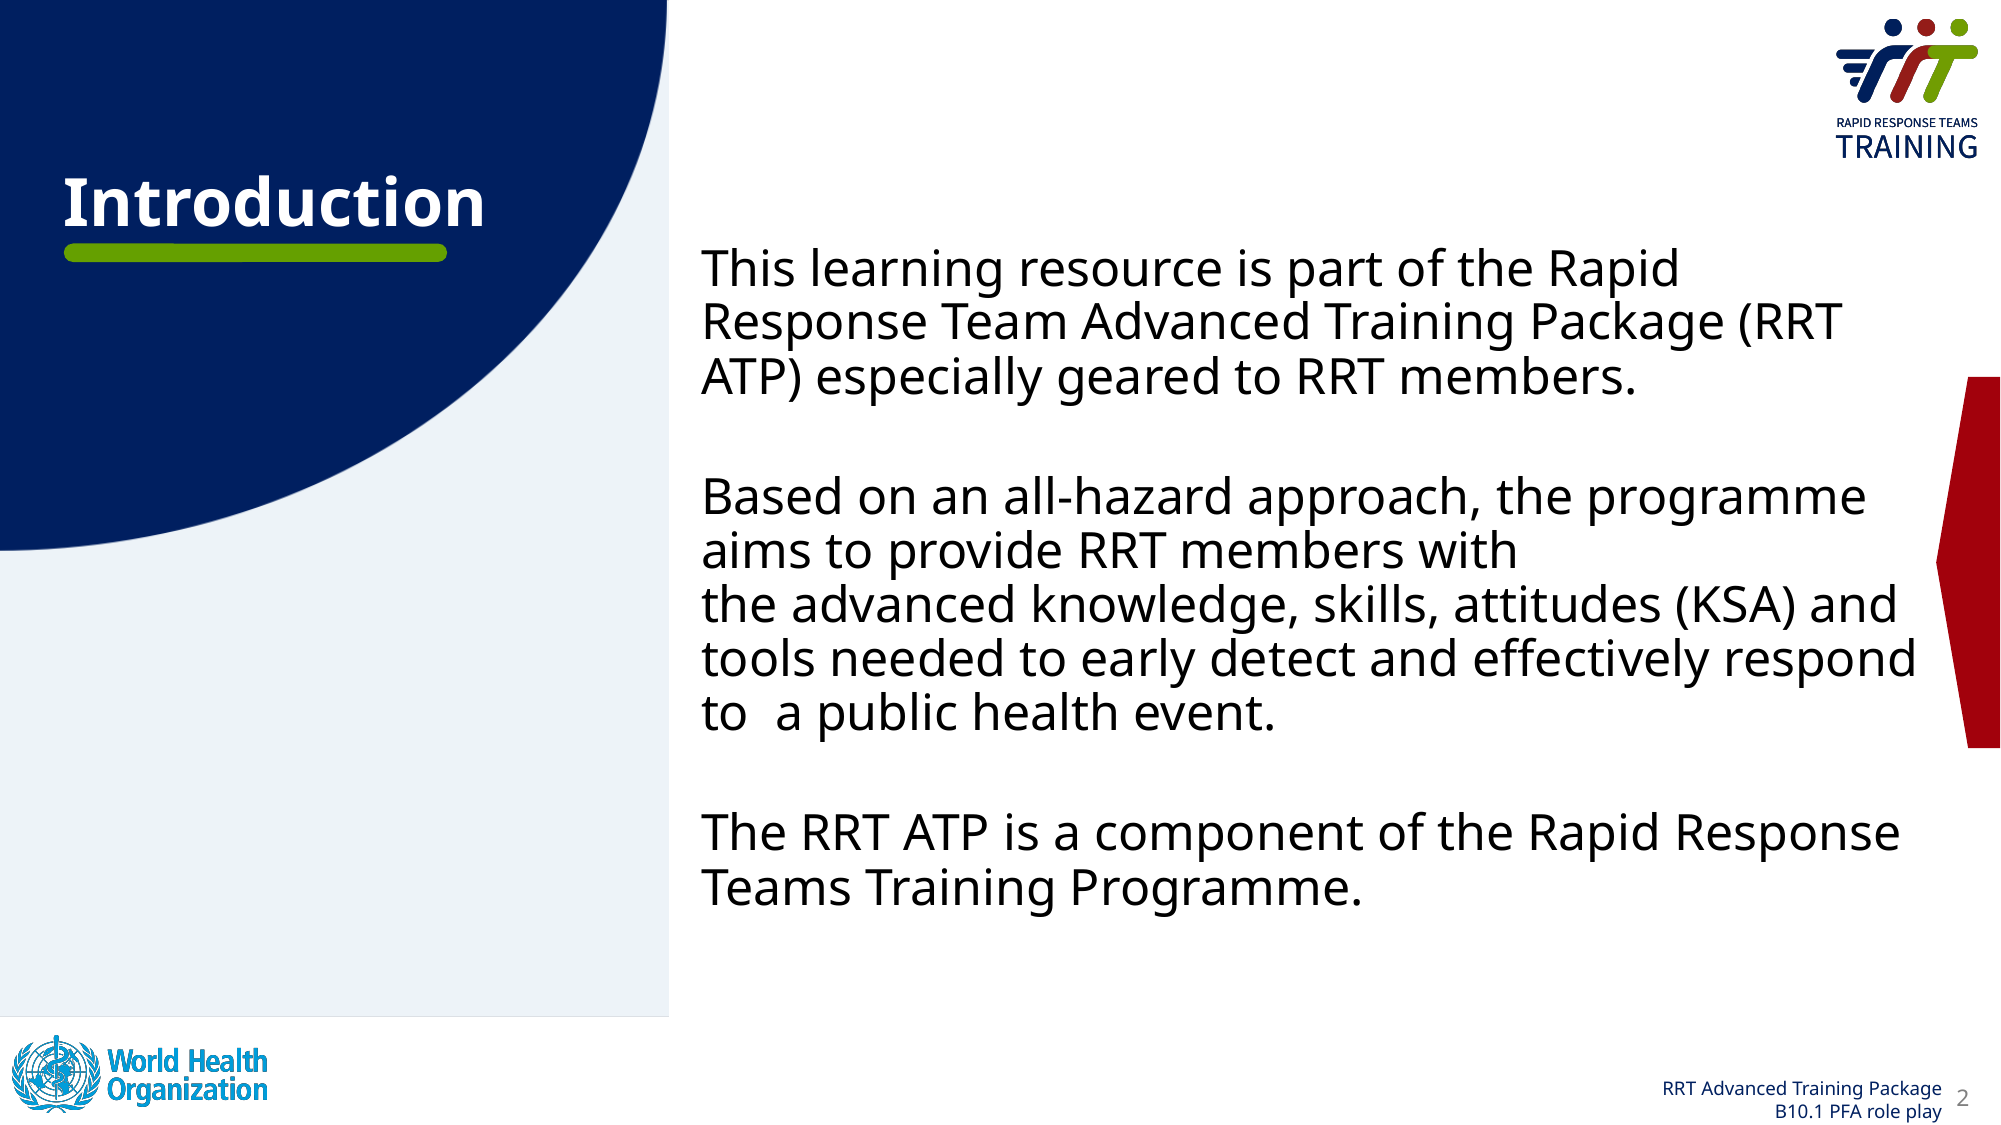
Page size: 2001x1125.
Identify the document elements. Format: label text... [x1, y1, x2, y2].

picture [50, 1108, 62, 1113]
text_box Introduction [63, 103, 600, 242]
picture [71, 1053, 90, 1091]
list This learning resource is part of the Rapid Response Team Advanced Training Package (RRT ATP) especially geared to RRT members. Based on an all-hazard approach, the programme aims to provide RRT members with the advanced knowledge, skills, attitudes (KSA) and tools needed to early detect and effectively respond to a public health event. The RRT ATP is a component of the Rapid Response Teams Training Programme. [700, 242, 1937, 883]
picture [12, 1083, 48, 1113]
picture [24, 1054, 36, 1087]
picture [30, 1083, 37, 1091]
picture [34, 1054, 43, 1078]
picture [0, 0, 669, 1018]
picture [36, 1088, 78, 1105]
picture [12, 1035, 54, 1068]
picture [22, 1062, 26, 1077]
picture [40, 1062, 47, 1070]
picture [46, 1056, 54, 1062]
picture [1835, 19, 1978, 167]
picture [59, 1035, 267, 1113]
